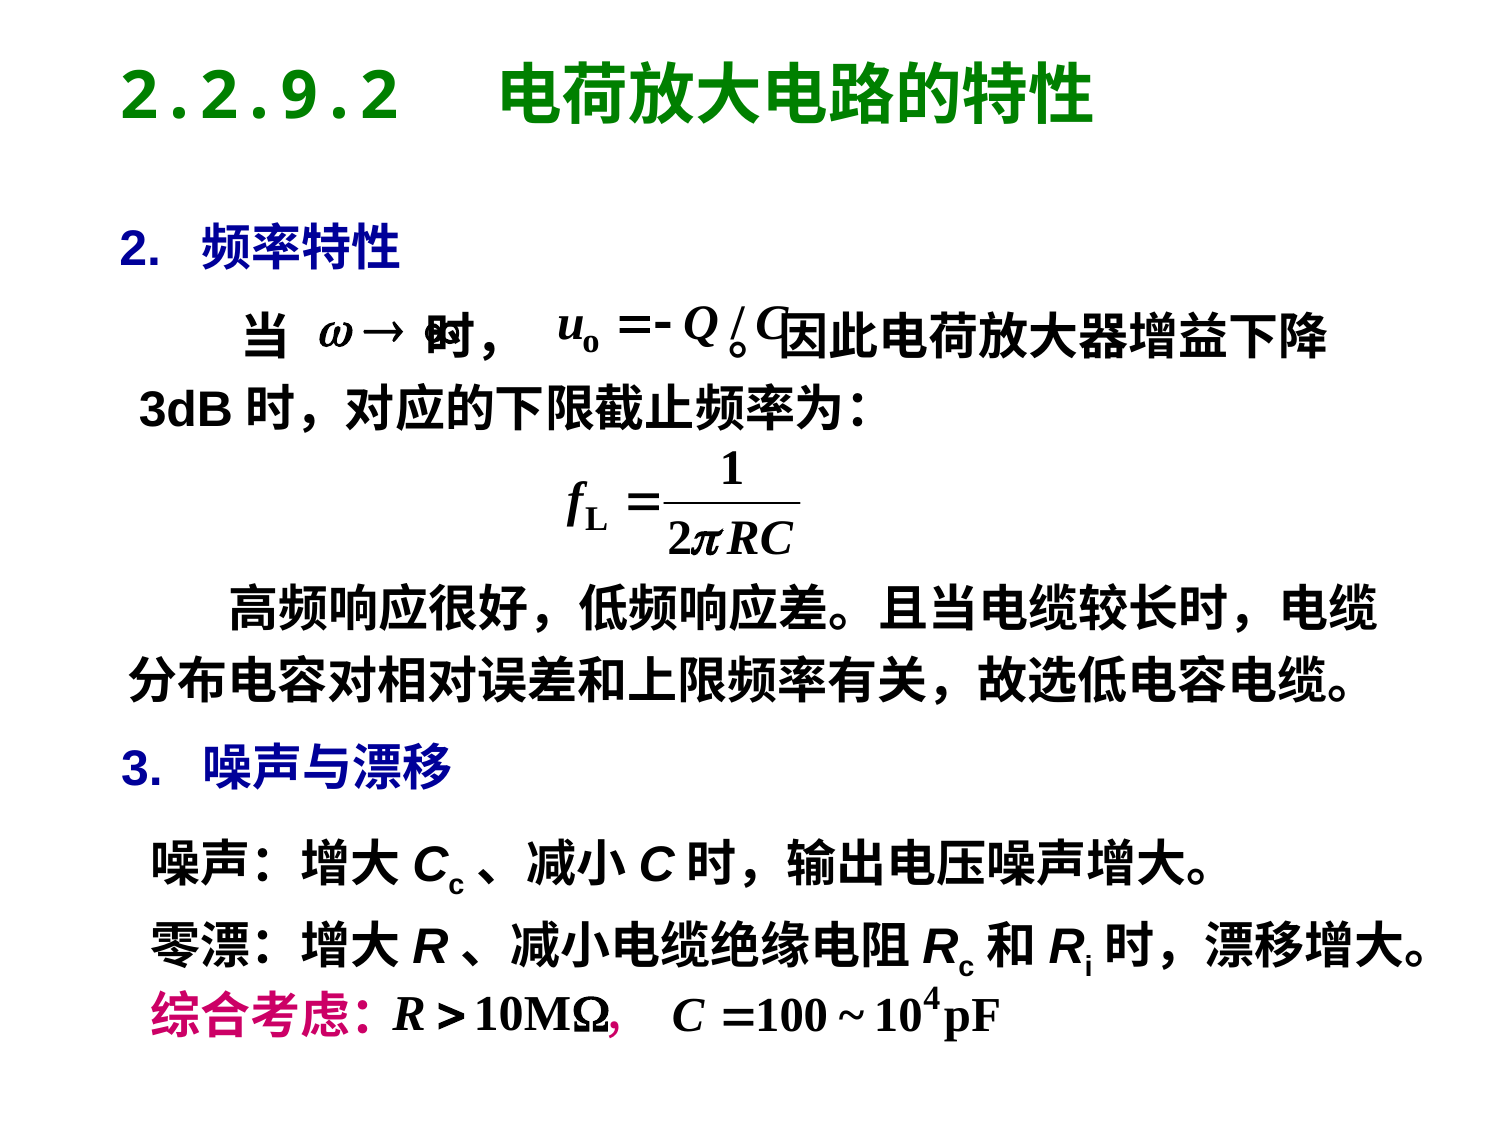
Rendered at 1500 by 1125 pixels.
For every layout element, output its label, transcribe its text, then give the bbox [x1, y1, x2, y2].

text_box 2.2.9.2 电荷放大电路的特性 [104, 28, 1463, 147]
text_box 高频响应很好，低频响应差。且当电缆较长时，电缆 分布电容对相对误差和上限频率有关，故选低电容电缆。 [112, 557, 1471, 716]
text_box 2. 频率特性 [104, 196, 1121, 284]
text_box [312, 310, 468, 357]
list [550, 292, 799, 361]
text_box 当 时， 。因此电荷放大器增益下降 3dB时，对应的下限截止频率为： [123, 285, 1447, 445]
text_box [106, 715, 1448, 1053]
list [550, 438, 810, 563]
